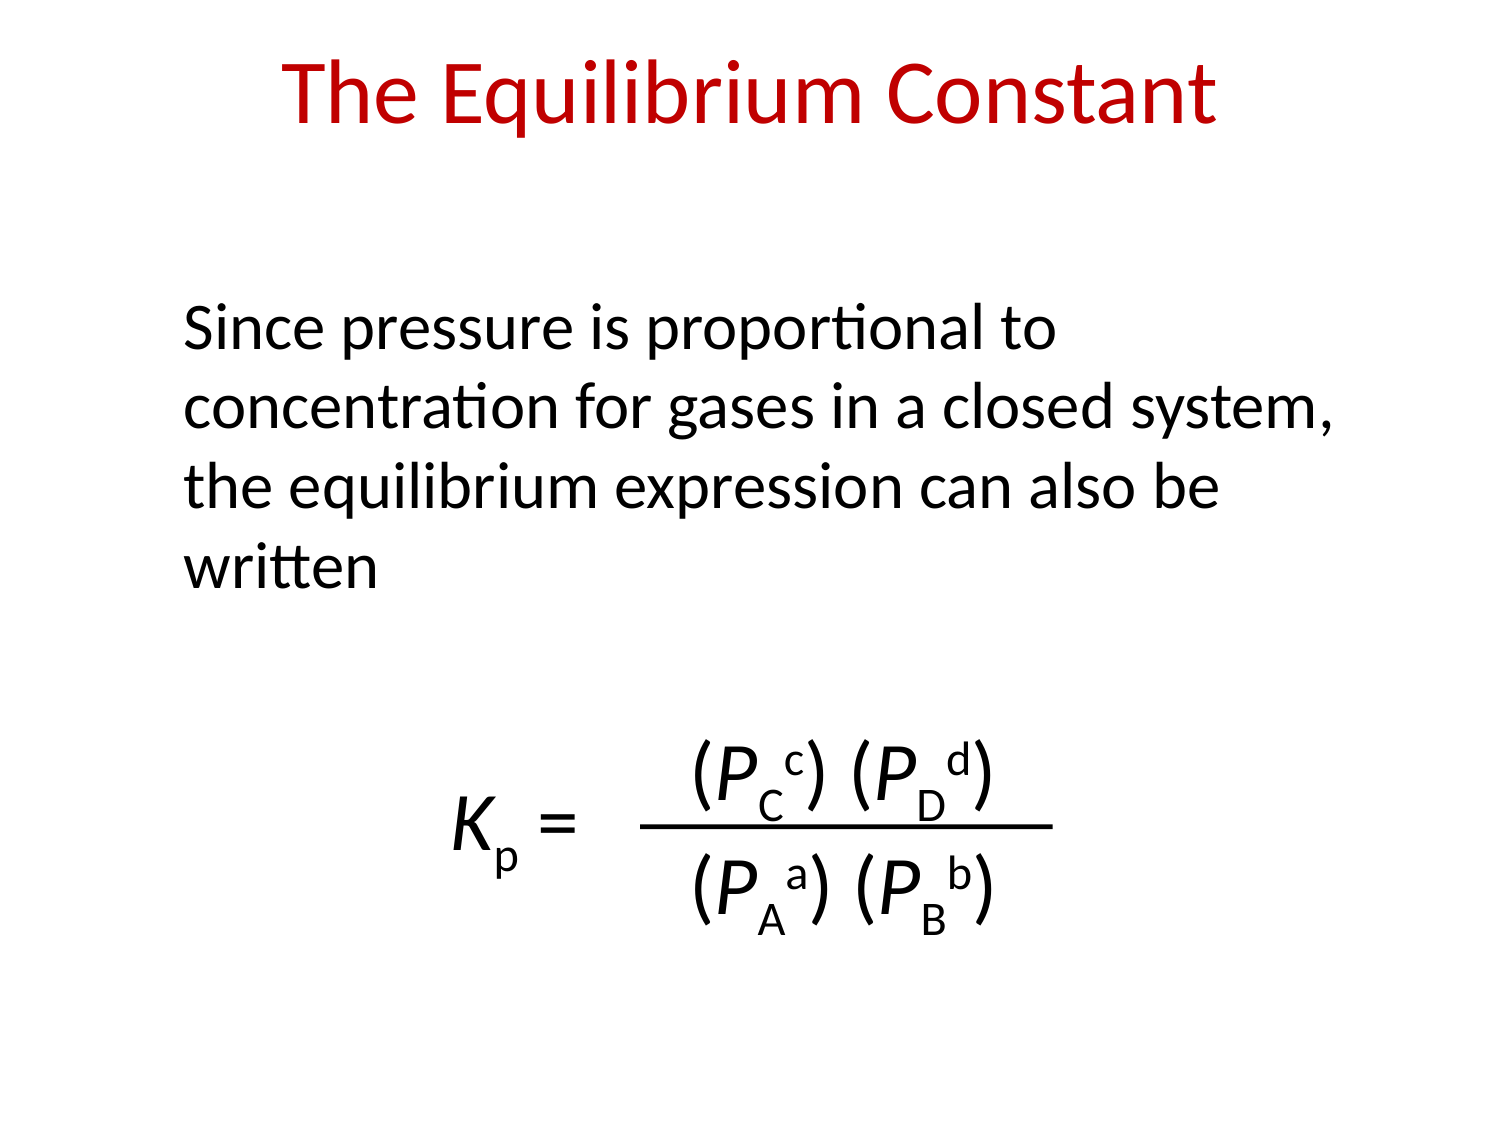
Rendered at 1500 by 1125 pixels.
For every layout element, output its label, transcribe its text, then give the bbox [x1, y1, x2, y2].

text_box The Equilibrium Constant [0, 24, 1500, 213]
text_box Since pressure is proportional to concentration for gases in a closed system, the equilibrium expression can also be written [112, 275, 1388, 625]
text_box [432, 709, 1066, 926]
